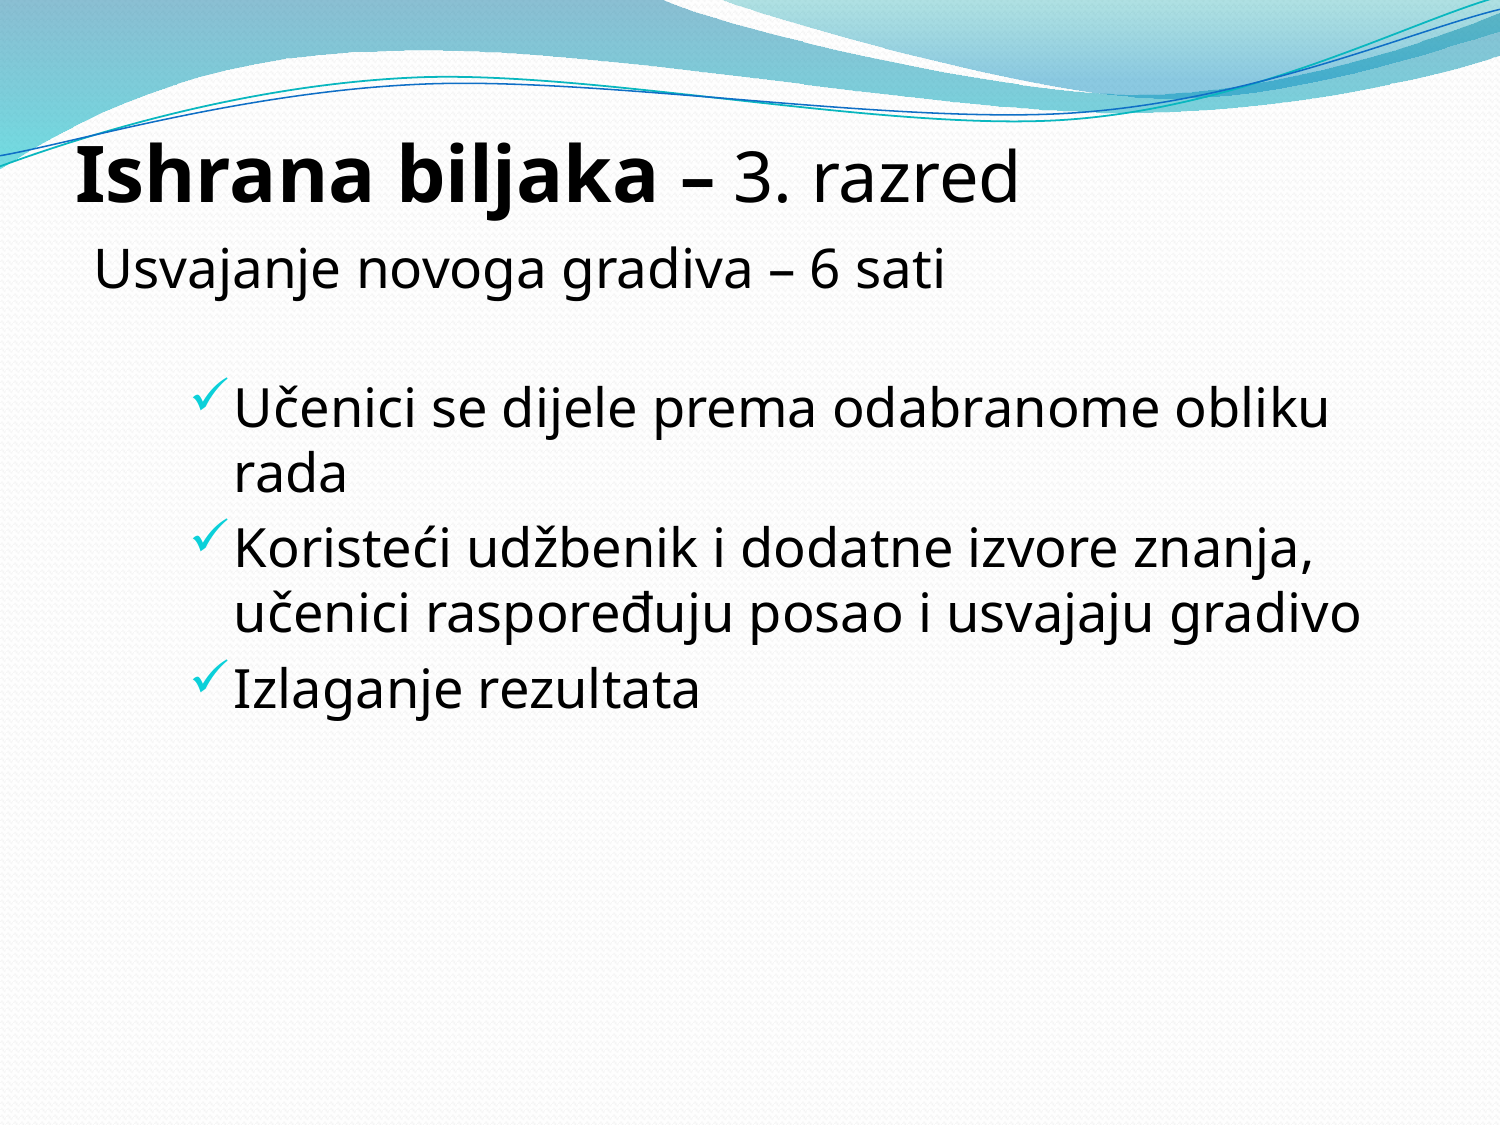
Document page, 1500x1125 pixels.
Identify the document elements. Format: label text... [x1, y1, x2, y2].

title Ishrana biljaka – 3. razred Usvajanje novoga gradiva – 6 sati [75, 115, 1425, 303]
list Učenici se dijele prema odabranome obliku rada Koristeći udžbenik i dodatne izvore znanja, učenici raspoređuju posao i usvajaju gradivo Izlaganje rezultata [174, 289, 1449, 1067]
